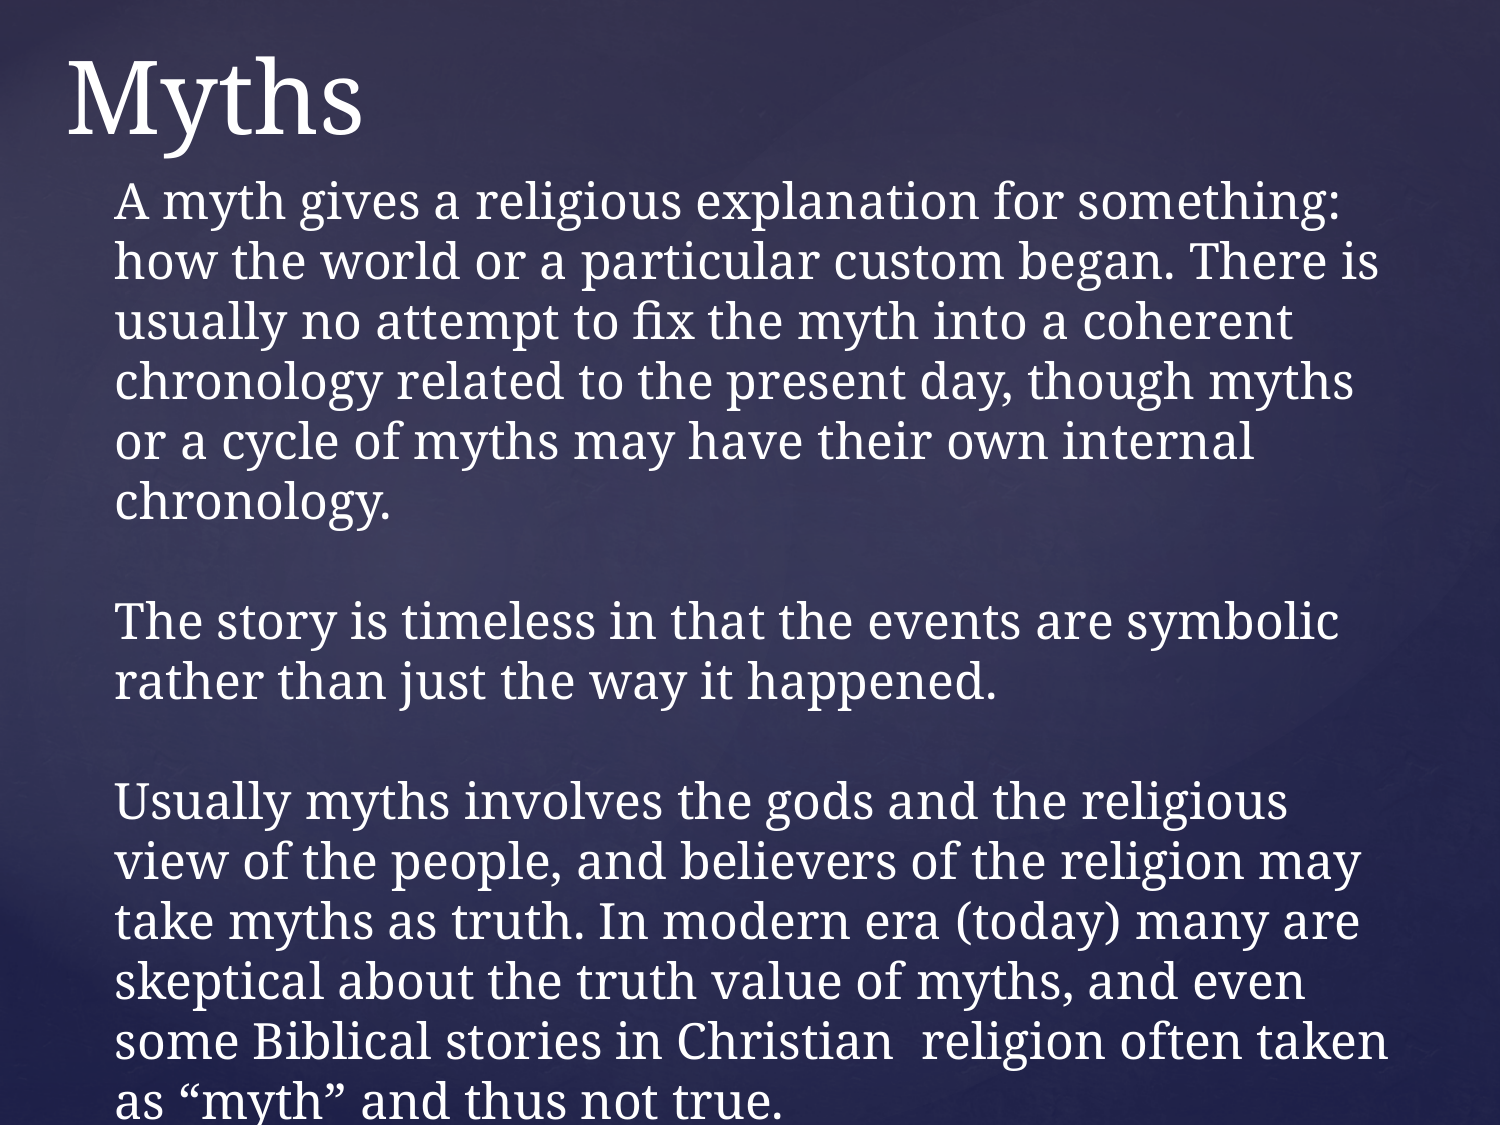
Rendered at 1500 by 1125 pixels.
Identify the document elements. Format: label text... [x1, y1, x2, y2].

text_box A myth gives a religious explanation for something: how the world or a particular custom began. There is usually no attempt to fix the myth into a coherent chronology related to the present day, though myths or a cycle of myths may have their own internal chronology. The story is timeless in that the events are symbolic rather than just the way it happened. Usually myths involves the gods and the religious view of the people, and believers of the religion may take myths as truth. In modern era (today) many are skeptical about the truth value of myths, and even some Biblical stories in Christian religion often taken as “myth” and thus not true. [99, 162, 1425, 1125]
title Myths [50, 12, 1288, 163]
